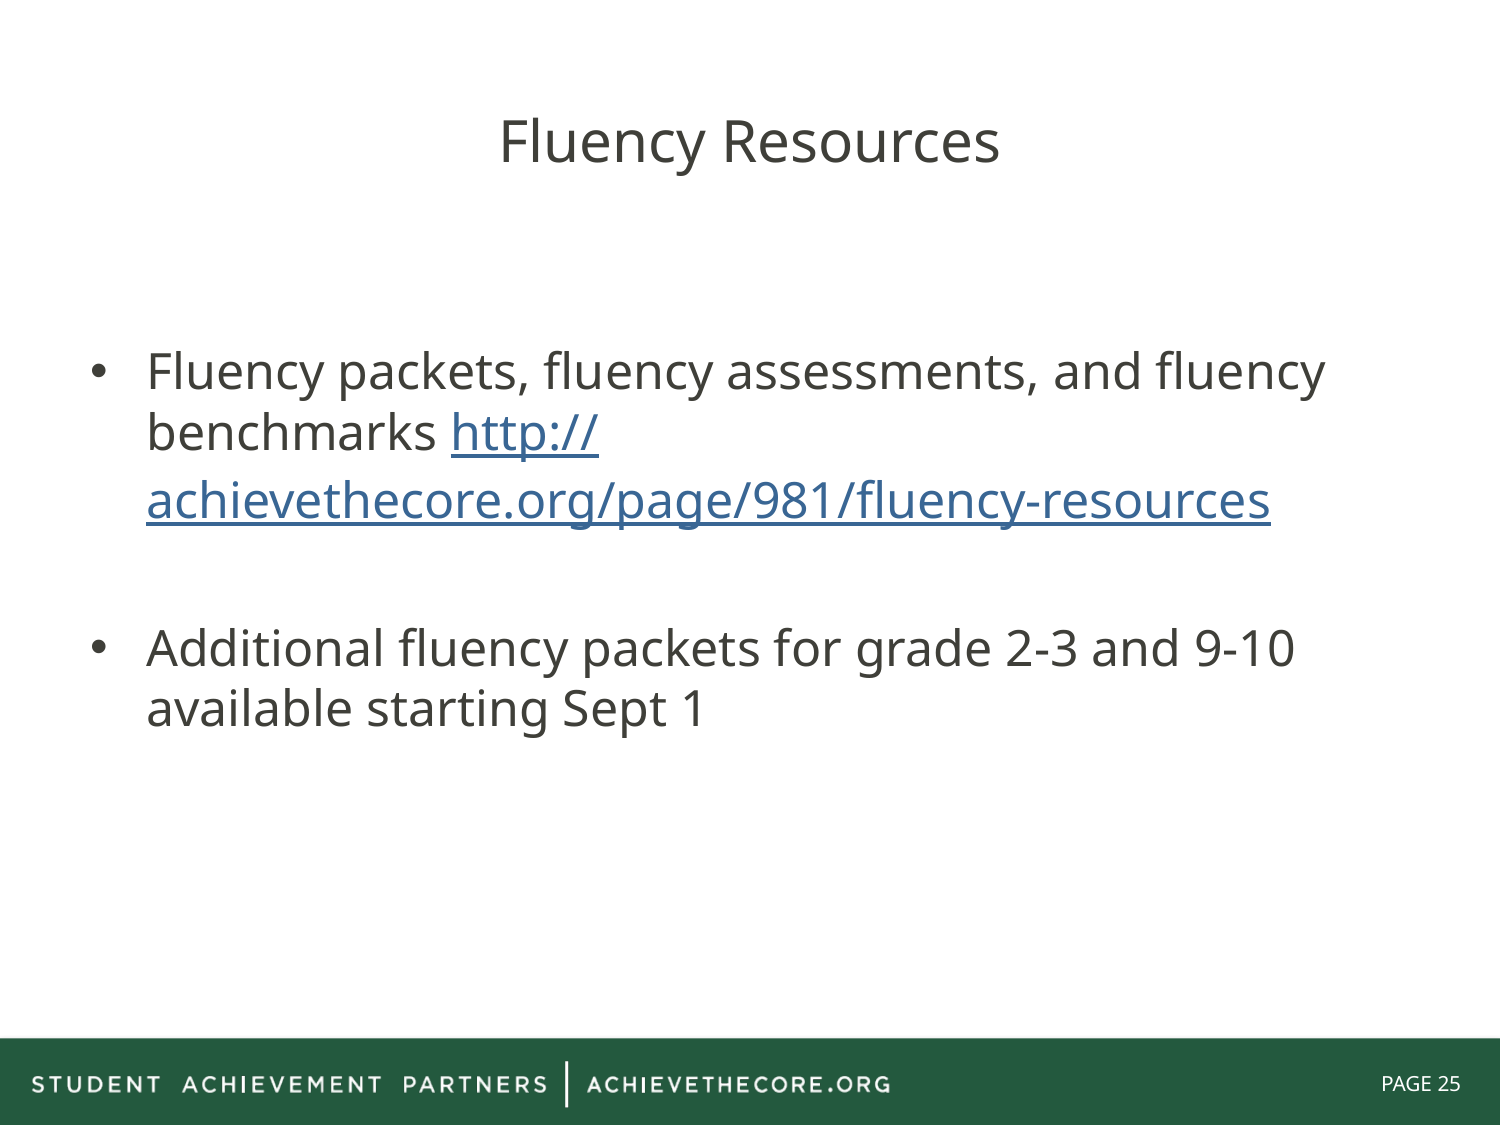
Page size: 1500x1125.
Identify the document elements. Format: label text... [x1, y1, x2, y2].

list Fluency packets, fluency assessments, and fluency benchmarks http://achievethecore.org/page/981/fluency-resources Additional fluency packets for grade 2-3 and 9-10 available starting Sept 1 [75, 262, 1425, 1005]
title Fluency Resources [75, 45, 1425, 233]
